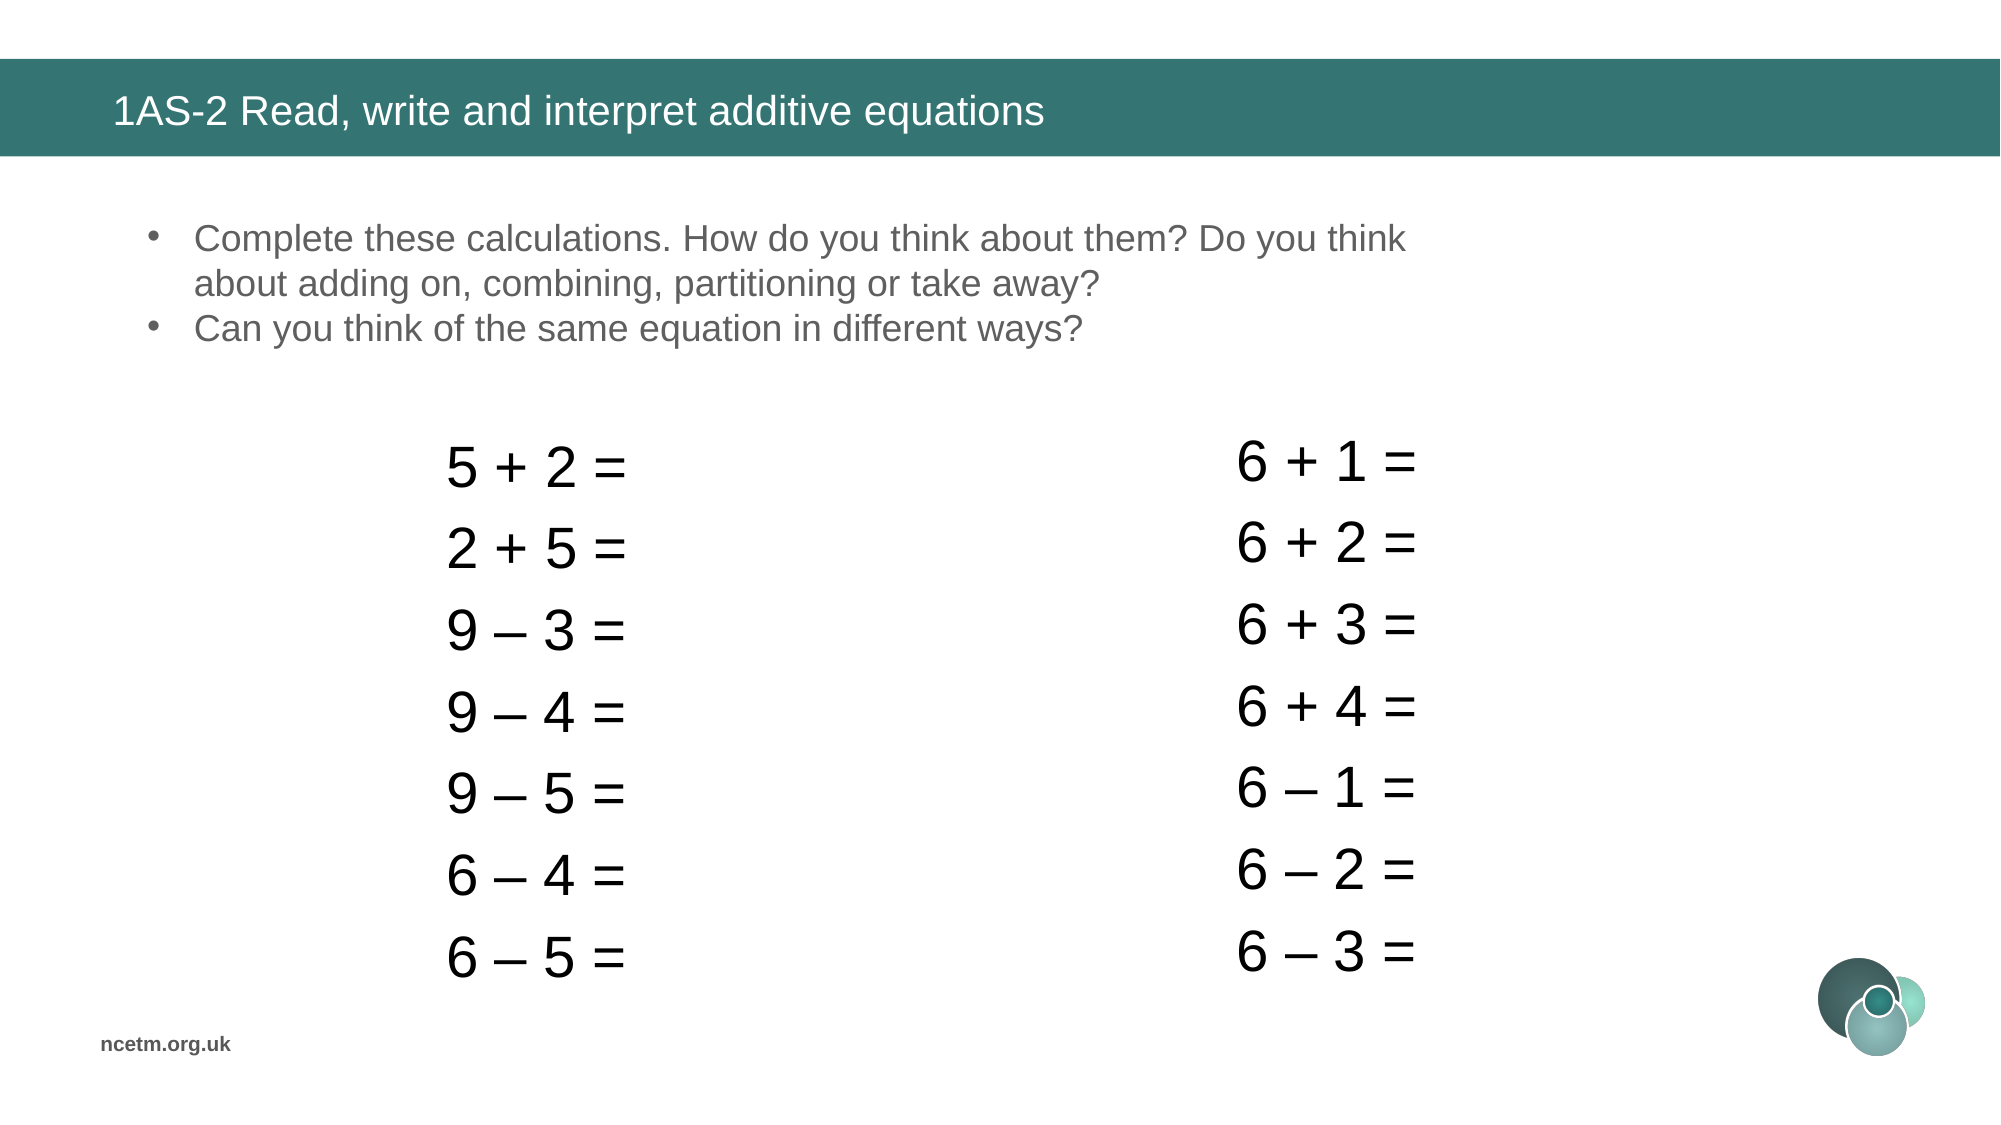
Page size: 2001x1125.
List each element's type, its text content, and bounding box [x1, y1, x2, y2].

title 1AS-2 Read, write and interpret additive equations [97, 76, 1945, 147]
text_box Complete these calculations. How do you think about them? Do you think about adding on, combining, partitioning or take away? Can you think of the same equation in different ways? [132, 206, 1500, 356]
text_box 6 + 1 = 6 + 2 = 6 + 3 = 6 + 4 = 6 – 1 = 6 – 2 = 6 – 3 = [1221, 415, 1621, 1125]
text_box 5 + 2 = 2 + 5 = 9 – 3 = 9 – 4 = 9 – 5 = 6 – 4 = 6 – 5 = [431, 421, 831, 1125]
picture [1818, 958, 1925, 1056]
